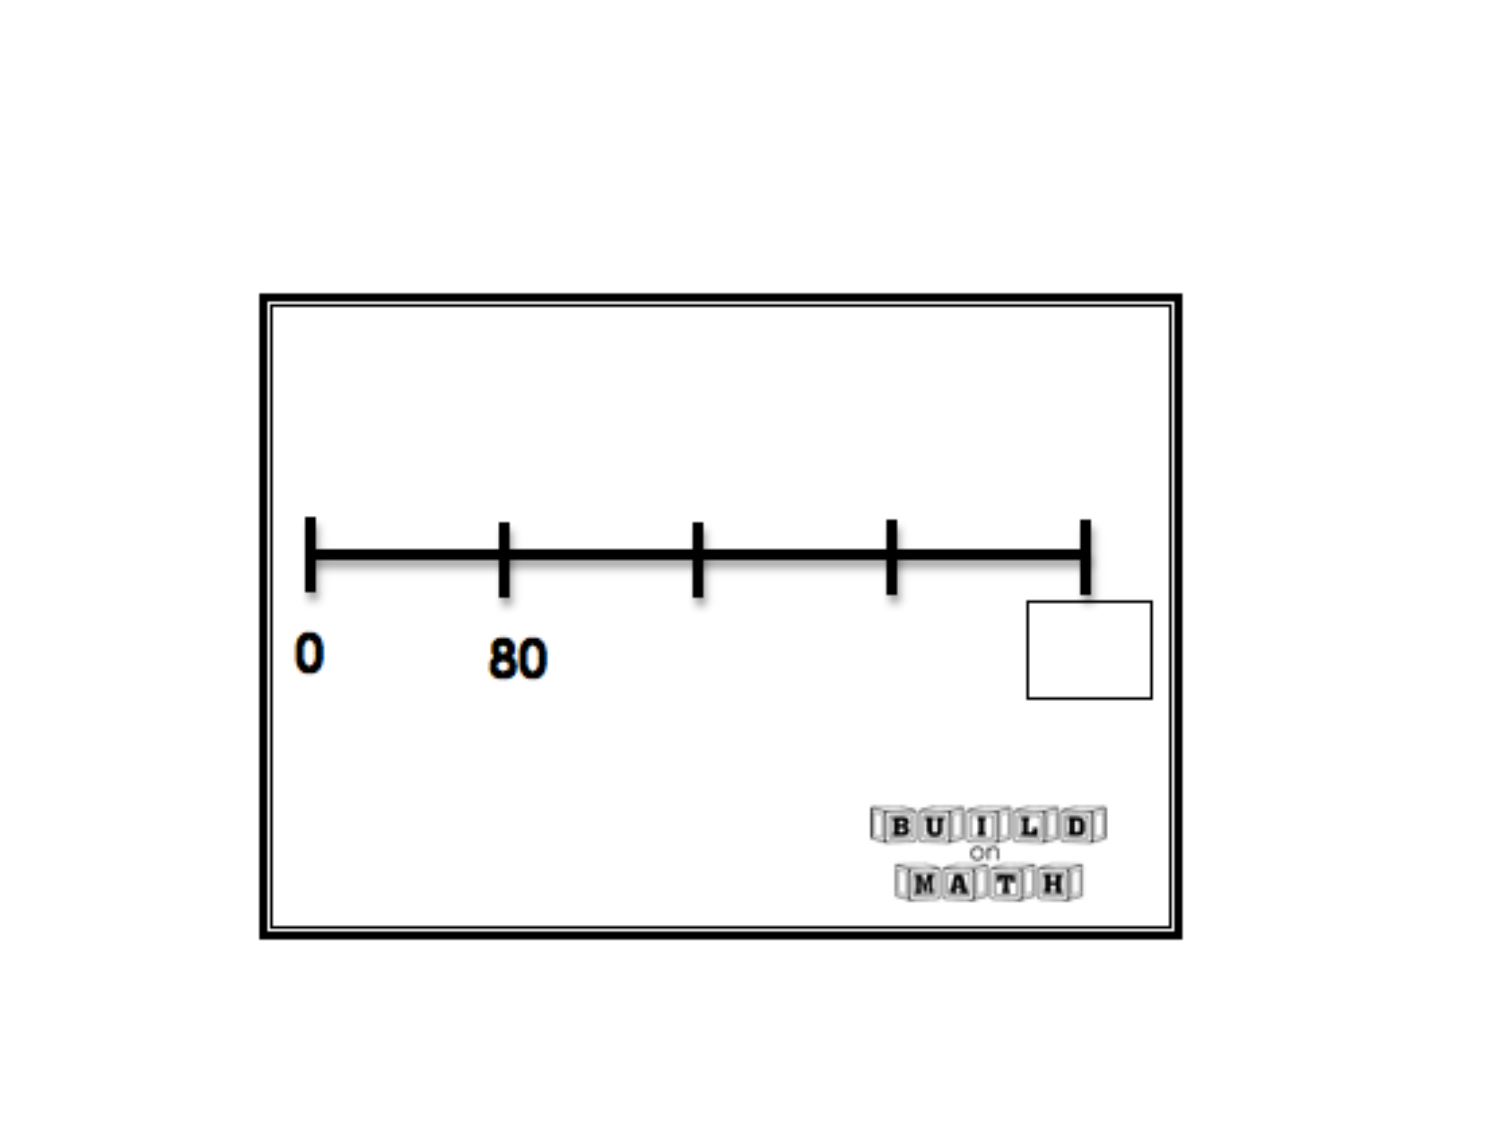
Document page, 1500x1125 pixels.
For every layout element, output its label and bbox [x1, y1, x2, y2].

list [74, 262, 1426, 1006]
